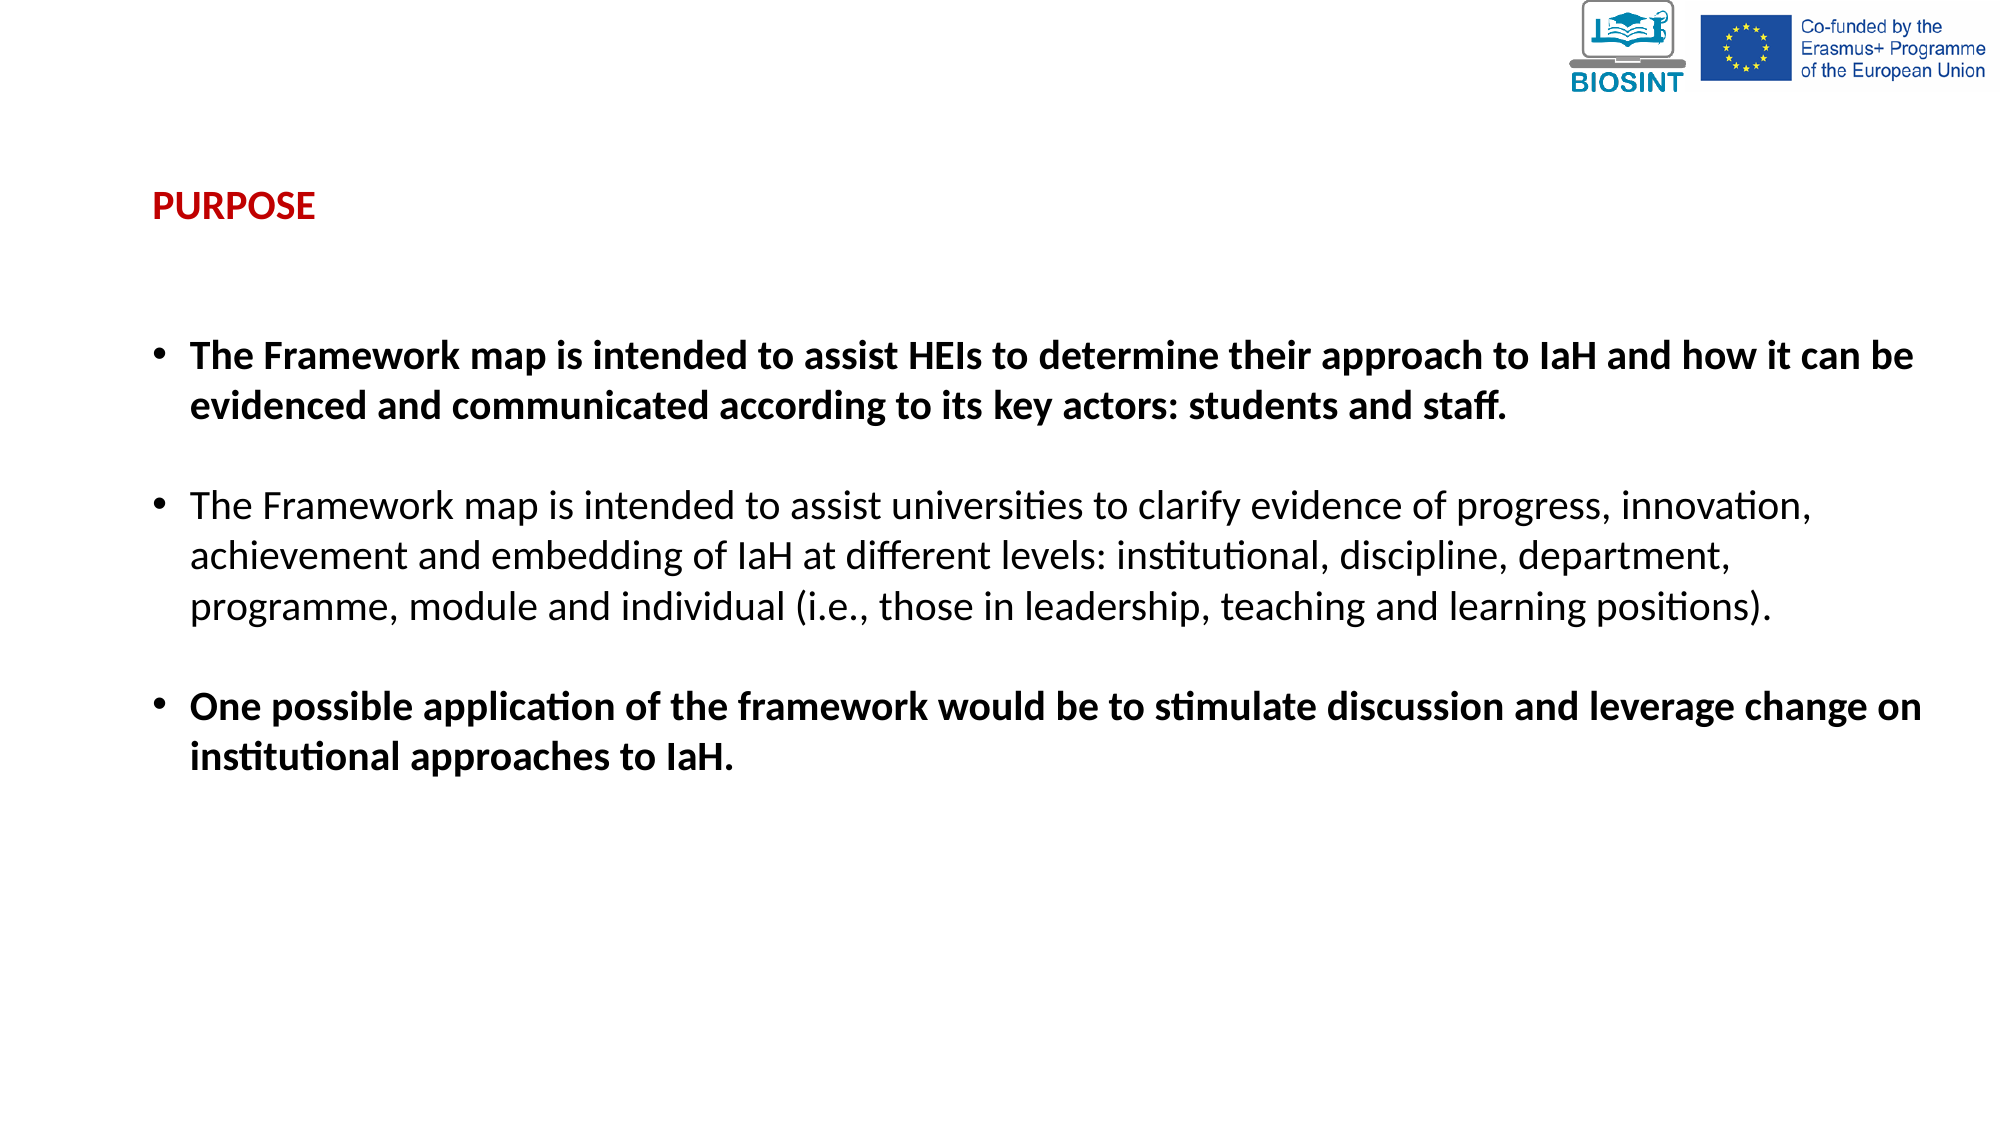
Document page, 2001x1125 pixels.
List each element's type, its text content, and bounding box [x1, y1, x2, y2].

picture [1604, 76, 1613, 88]
picture [1653, 82, 1659, 92]
list PURPOSE The Framework map is intended to assist HEIs to determine their approach to IaH and how it can be evidenced and communicated according to its key actors: students and staff. The Framework map is intended to assist universities to clarify evidence of progress, innovation, achievement and embedding of IaH at different levels: institutional, discipline, department, programme, module and individual (i.e., those in leadership, teaching and learning positions). One possible application of the framework would be to stimulate discussion and leverage change on institutional approaches to IaH. [137, 170, 1960, 1083]
picture [1569, 0, 2000, 92]
